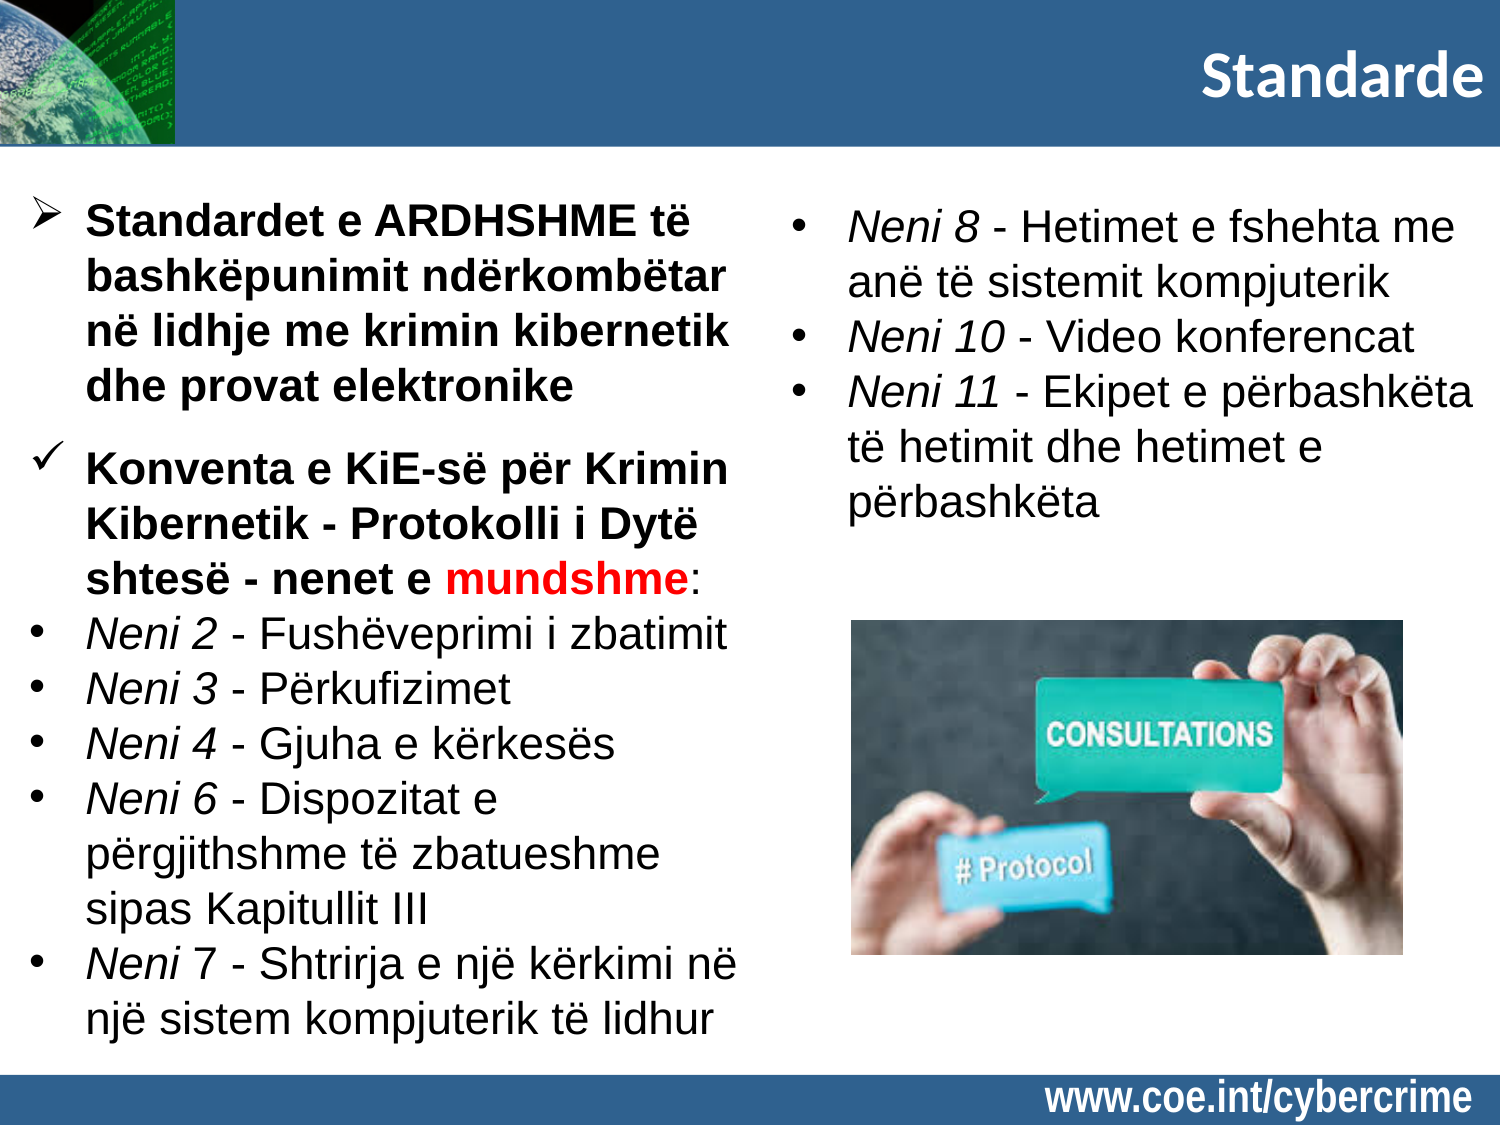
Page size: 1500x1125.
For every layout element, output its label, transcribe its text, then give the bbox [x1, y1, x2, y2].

text_box [0, 1073, 1030, 1125]
picture [0, 0, 175, 144]
text_box Neni 8 - Hetimet e fshehta me anë të sistemit kompjuterik Neni 10 - Video konferencat Neni 11 - Ekipet e përbashkëta të hetimit dhe hetimet e përbashkëta [776, 189, 1500, 535]
picture [850, 620, 1403, 956]
text_box Standardet e ARDHSHME të bashkëpunimit ndërkombëtar në lidhje me krimin kibernetik dhe provat elektronike Konventa e KiE-së për Krimin Kibernetik - Protokolli i Dytë shtesë - nenet e mundshme: Neni 2 - Fushëveprimi i zbatimit Neni 3 - Përkufizimet Neni 4 - Gjuha e kërkesës Neni 6 - Dispozitat e përgjithshme të zbatueshme sipas Kapitullit III Neni 7 - Shtrirja e një kërkimi në një sistem kompjuterik të lidhur [14, 183, 765, 1051]
text_box www.coe.int/cybercrime [1030, 1059, 1500, 1125]
text_box Standarde [177, 0, 1500, 149]
